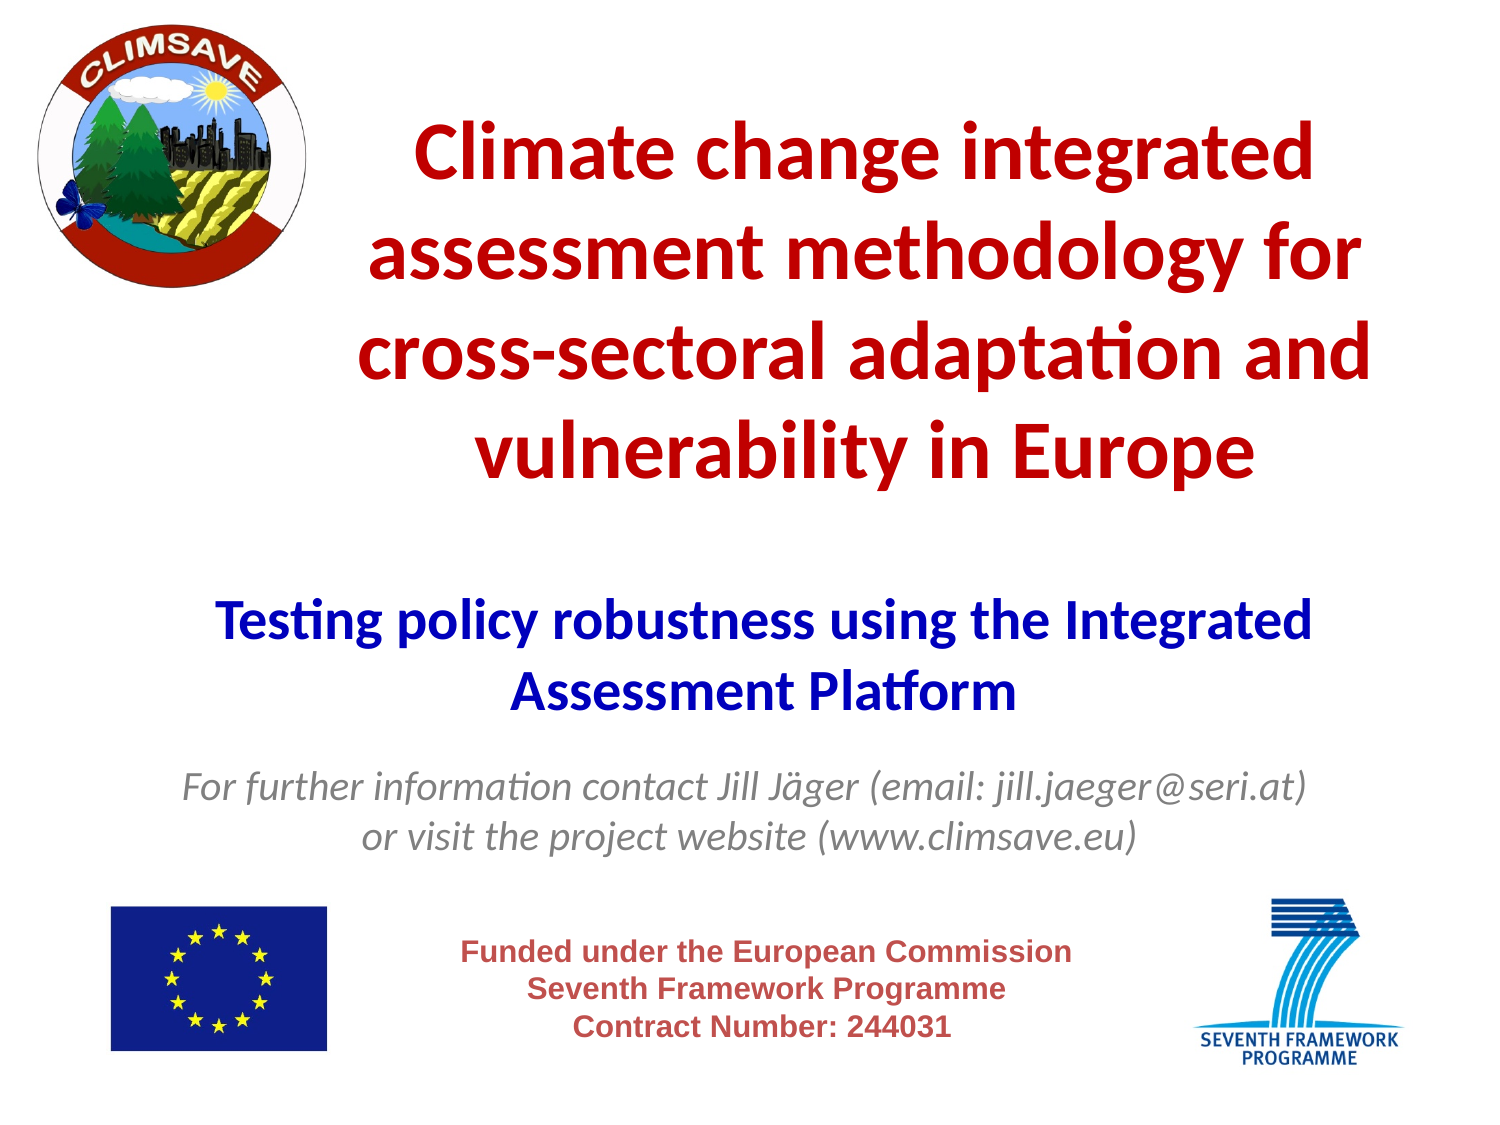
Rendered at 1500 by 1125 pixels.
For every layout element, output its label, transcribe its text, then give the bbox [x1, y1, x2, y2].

picture [1184, 888, 1414, 1076]
text_box For further information contact Jill Jäger (email: jill.jaeger@seri.at) or visit the project website (www.climsave.eu) [17, 751, 1483, 867]
text_box Funded under the European Commission Seventh Framework Programme Contract Number: 244031 [445, 923, 1089, 1051]
text_box Climate change integrated assessment methodology for cross-sectoral adaptation and vulnerability in Europe [289, 54, 1443, 537]
picture [106, 902, 332, 1055]
picture [35, 23, 308, 289]
text_box Testing policy robustness using the Integrated Assessment Platform [82, 574, 1447, 729]
